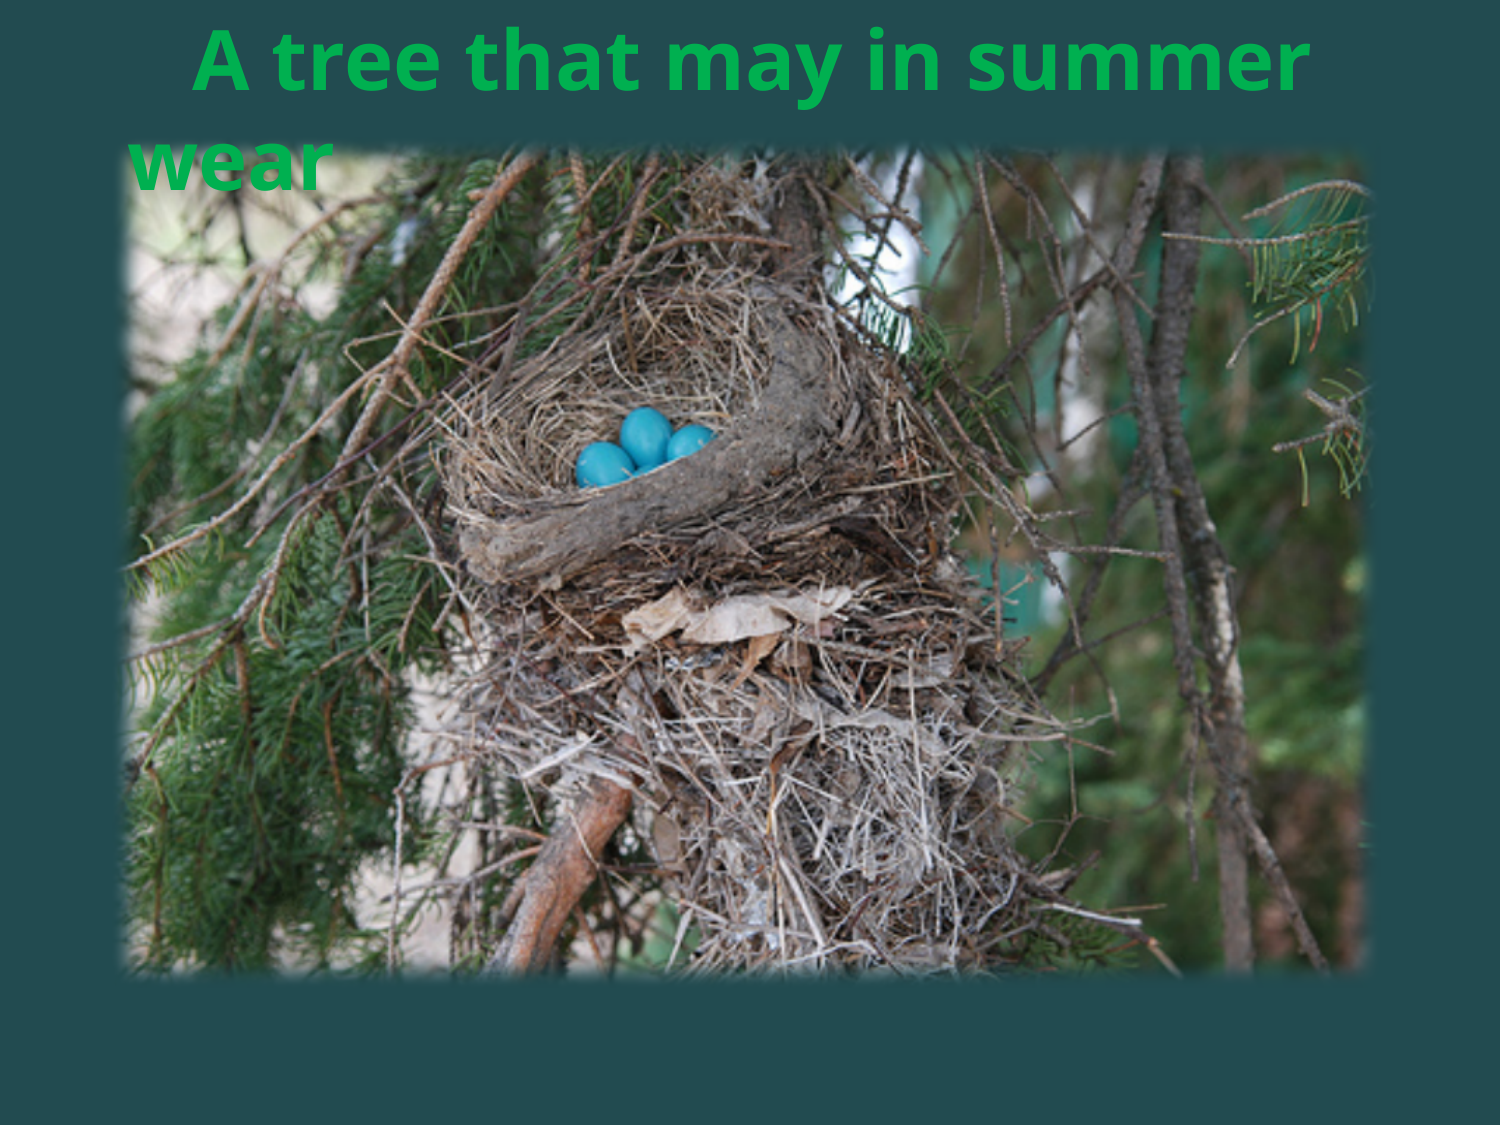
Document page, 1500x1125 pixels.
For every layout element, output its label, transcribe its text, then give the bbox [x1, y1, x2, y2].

text_box A tree that may in summer wear A nest of robins in her hair; [112, 0, 1425, 1125]
picture [112, 137, 1381, 989]
